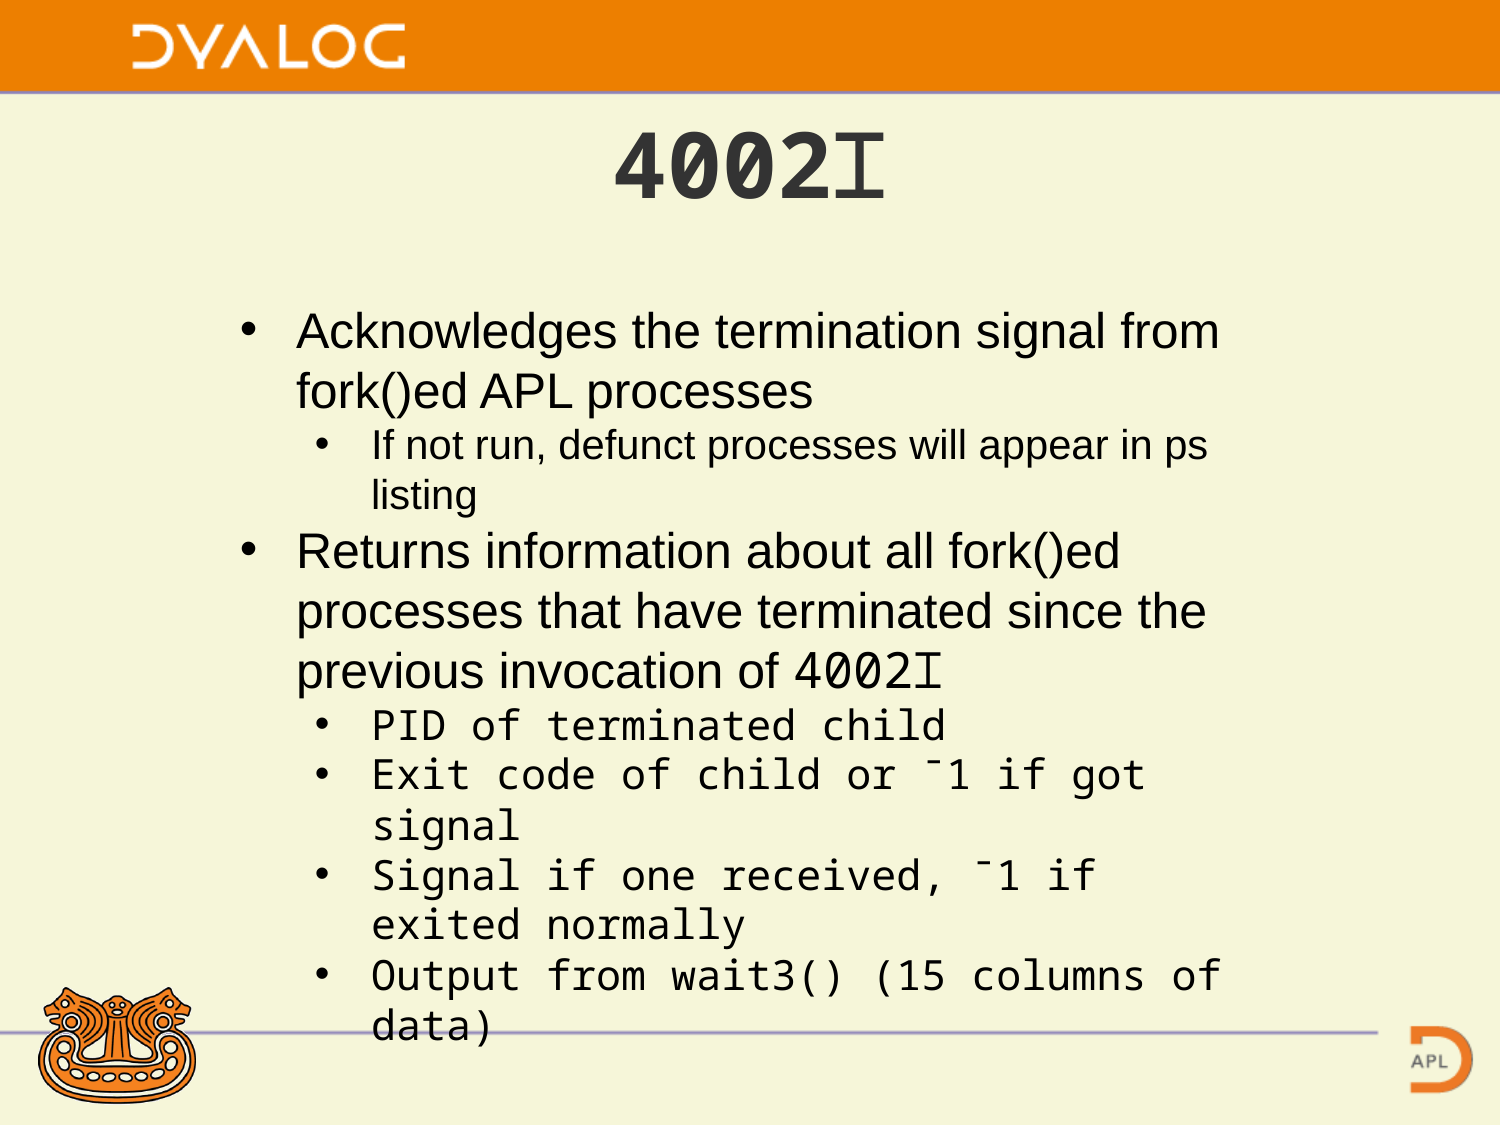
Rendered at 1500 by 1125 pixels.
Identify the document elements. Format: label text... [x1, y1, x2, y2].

subtitle Acknowledges the termination signal from fork()ed APL processes If not run, defunct processes will appear in ps listing Returns information about all fork()ed processes that have terminated since the previous invocation of 4002⌶ PID of terminated child Exit code of child or ¯1 if got signal Signal if one received, ¯1 if exited normally Output from wait3() (15 columns of data) [225, 290, 1275, 1024]
picture [0, 0, 1500, 1125]
title 4002⌶ [112, 99, 1388, 288]
